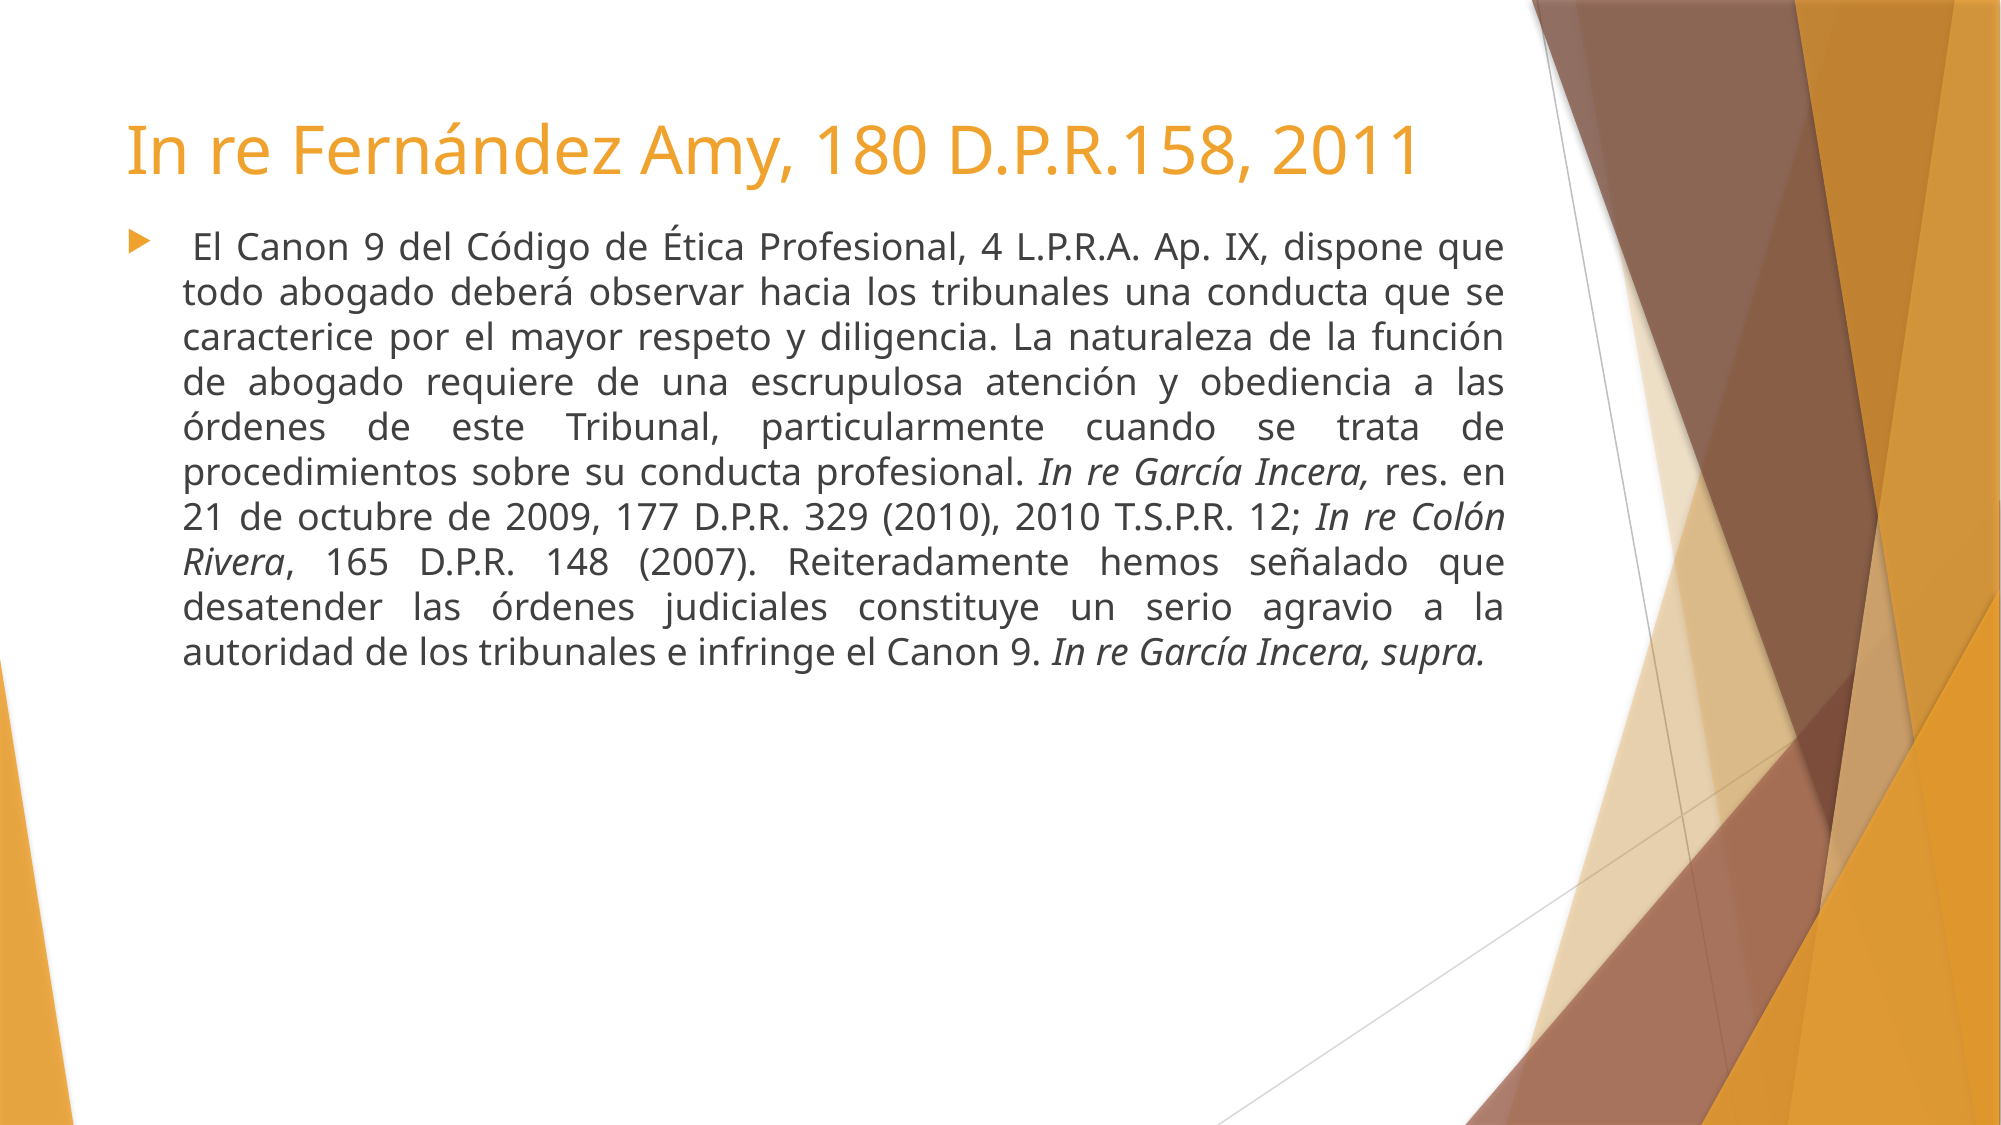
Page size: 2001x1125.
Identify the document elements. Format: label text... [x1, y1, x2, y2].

title In re Fernández Amy, 180 D.P.R.158, 2011 [111, 99, 1522, 215]
list El Canon 9 del Código de Ética Profesional, 4 L.P.R.A. Ap. IX, dispone que todo abogado deberá observar hacia los tribunales una conducta que se caracterice por el mayor respeto y diligencia. La naturaleza de la función de abogado requiere de una escrupulosa atención y obediencia a las órdenes de este Tribunal, particularmente cuando se trata de procedimientos sobre su conducta profesional. In re García Incera, res. en 21 de octubre de 2009, 177 D.P.R. 329 (2010), 2010 T.S.P.R. 12; In re Colón Rivera, 165 D.P.R. 148 (2007). Reiteradamente hemos señalado que desatender las órdenes judiciales constituye un serio agravio a la autoridad de los tribunales e infringe el Canon 9. In re García Incera, supra. [111, 215, 1522, 991]
